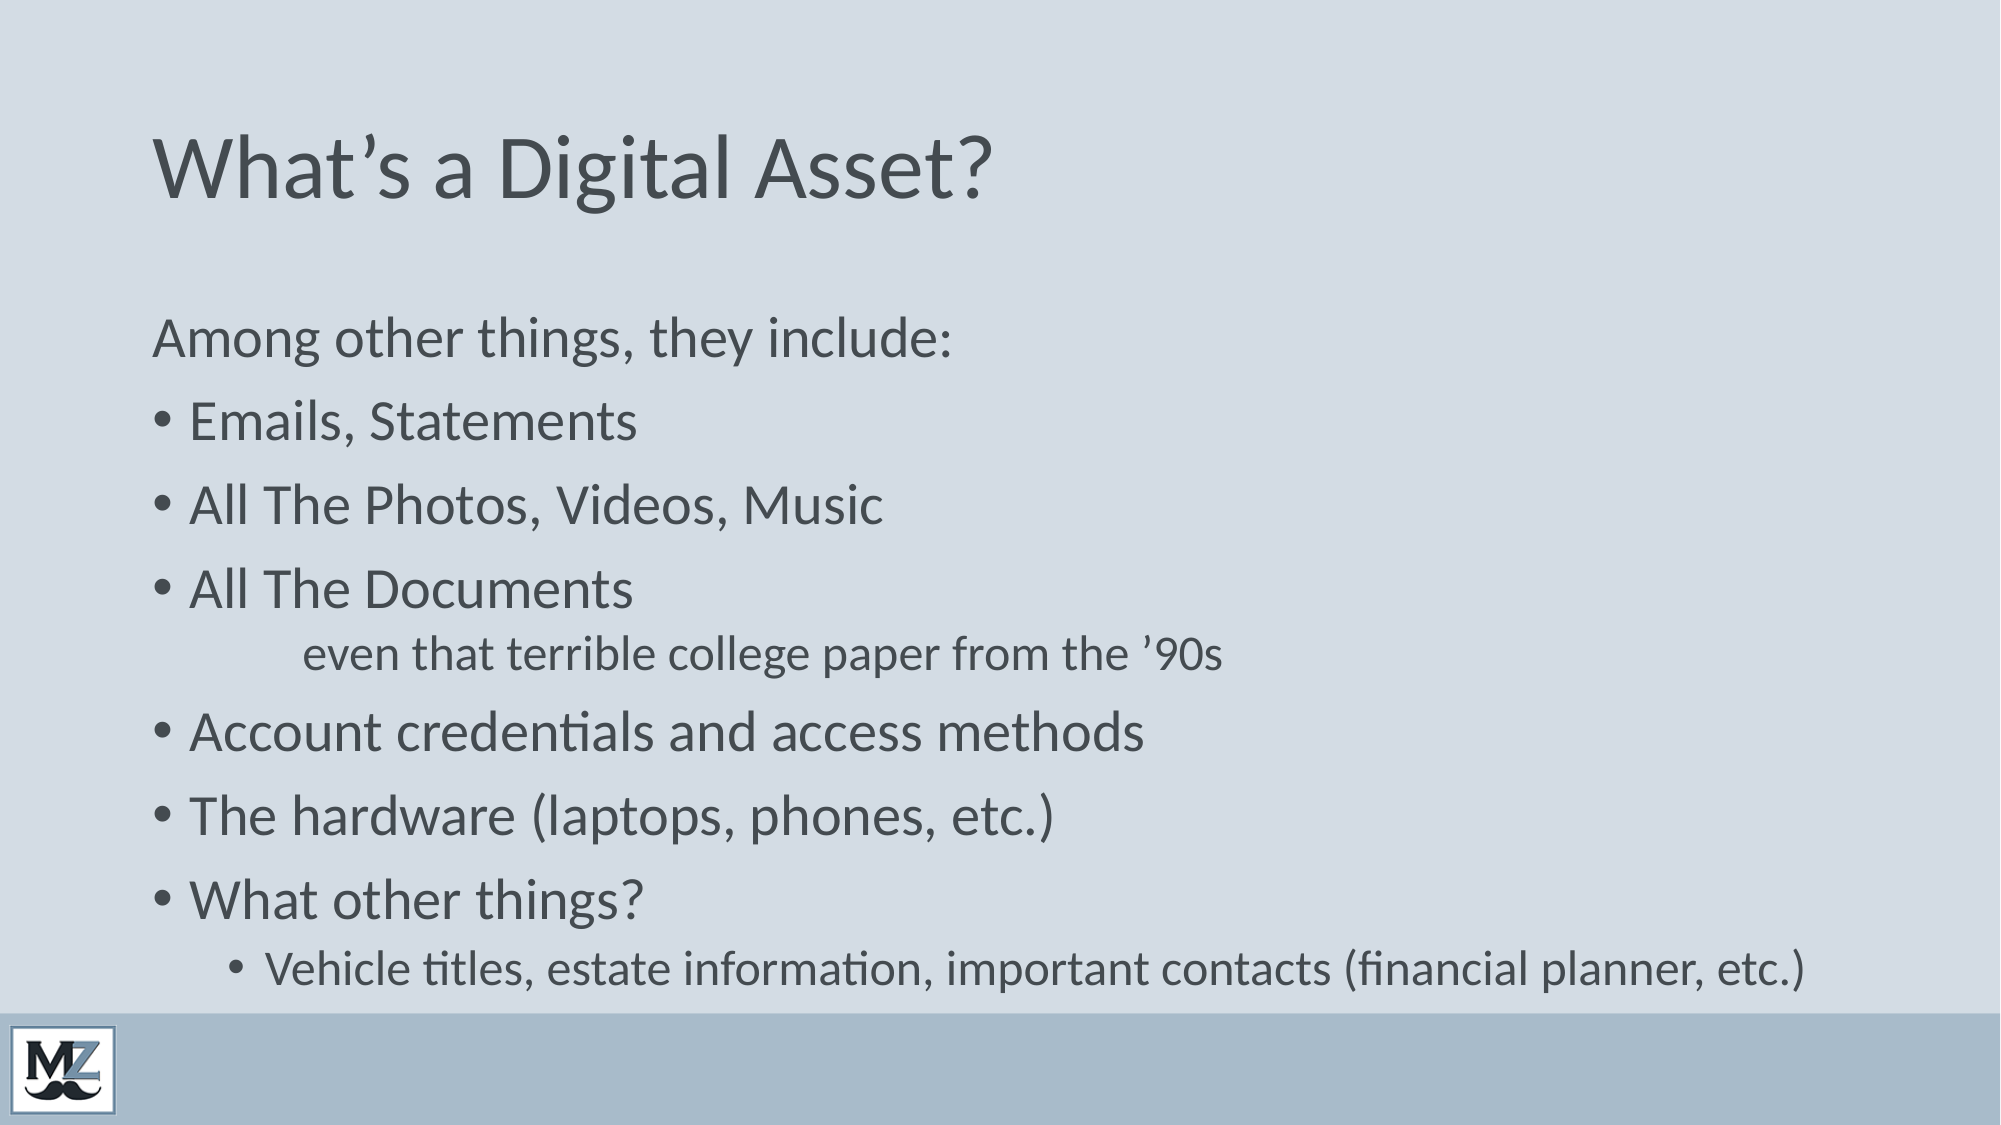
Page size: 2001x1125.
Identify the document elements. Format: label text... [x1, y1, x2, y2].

title What’s a Digital Asset? [137, 59, 1863, 278]
picture [0, 0, 2001, 1125]
list Among other things, they include: Emails, Statements All The Photos, Videos, Music All The Documents even that terrible college paper from the ’90s Account credentials and access methods The hardware (laptops, phones, etc.) What other things? Vehicle titles, estate information, important contacts (financial planner, etc.) [137, 299, 1863, 1014]
